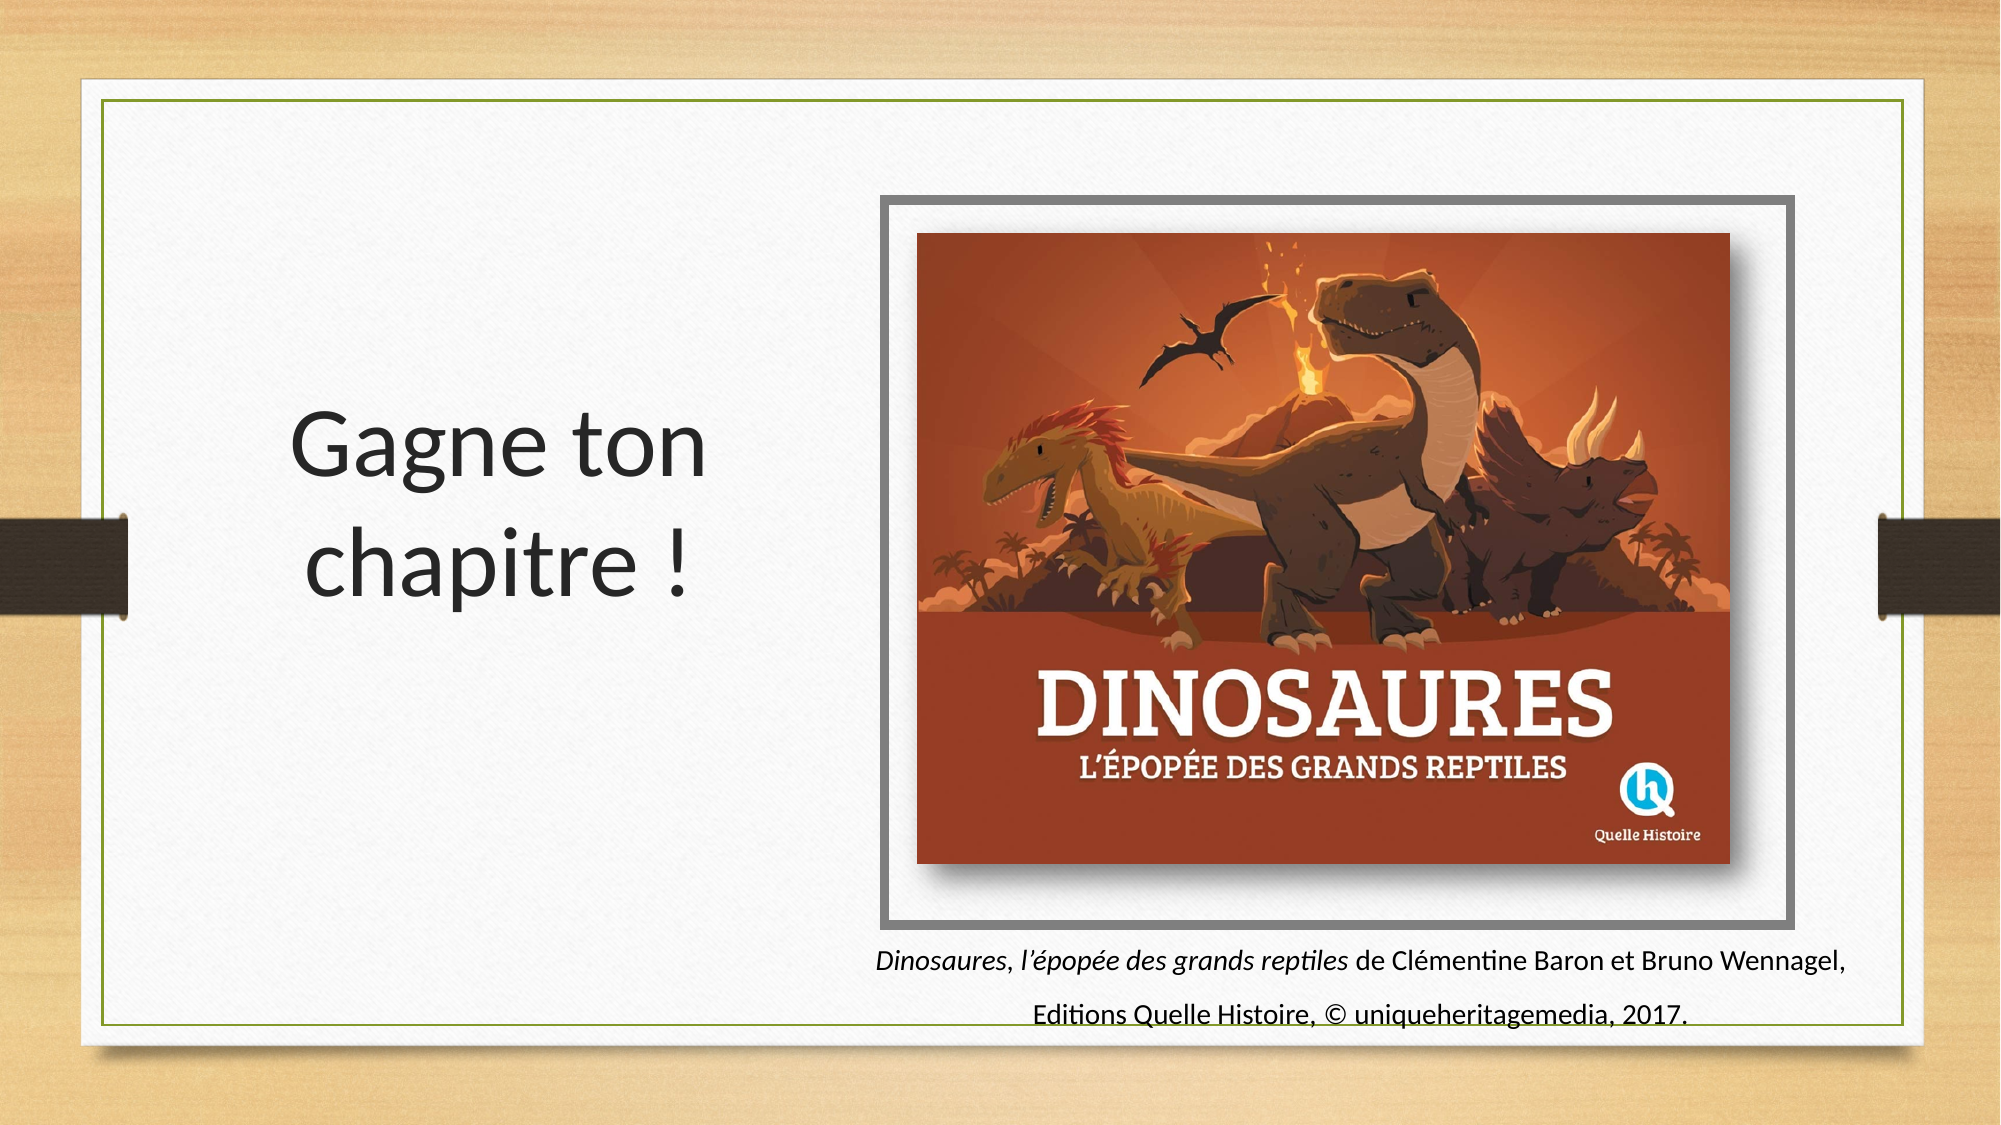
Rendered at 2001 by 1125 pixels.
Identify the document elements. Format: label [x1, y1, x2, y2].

text_box [0, 0, 2000, 1125]
picture [888, 204, 1787, 921]
